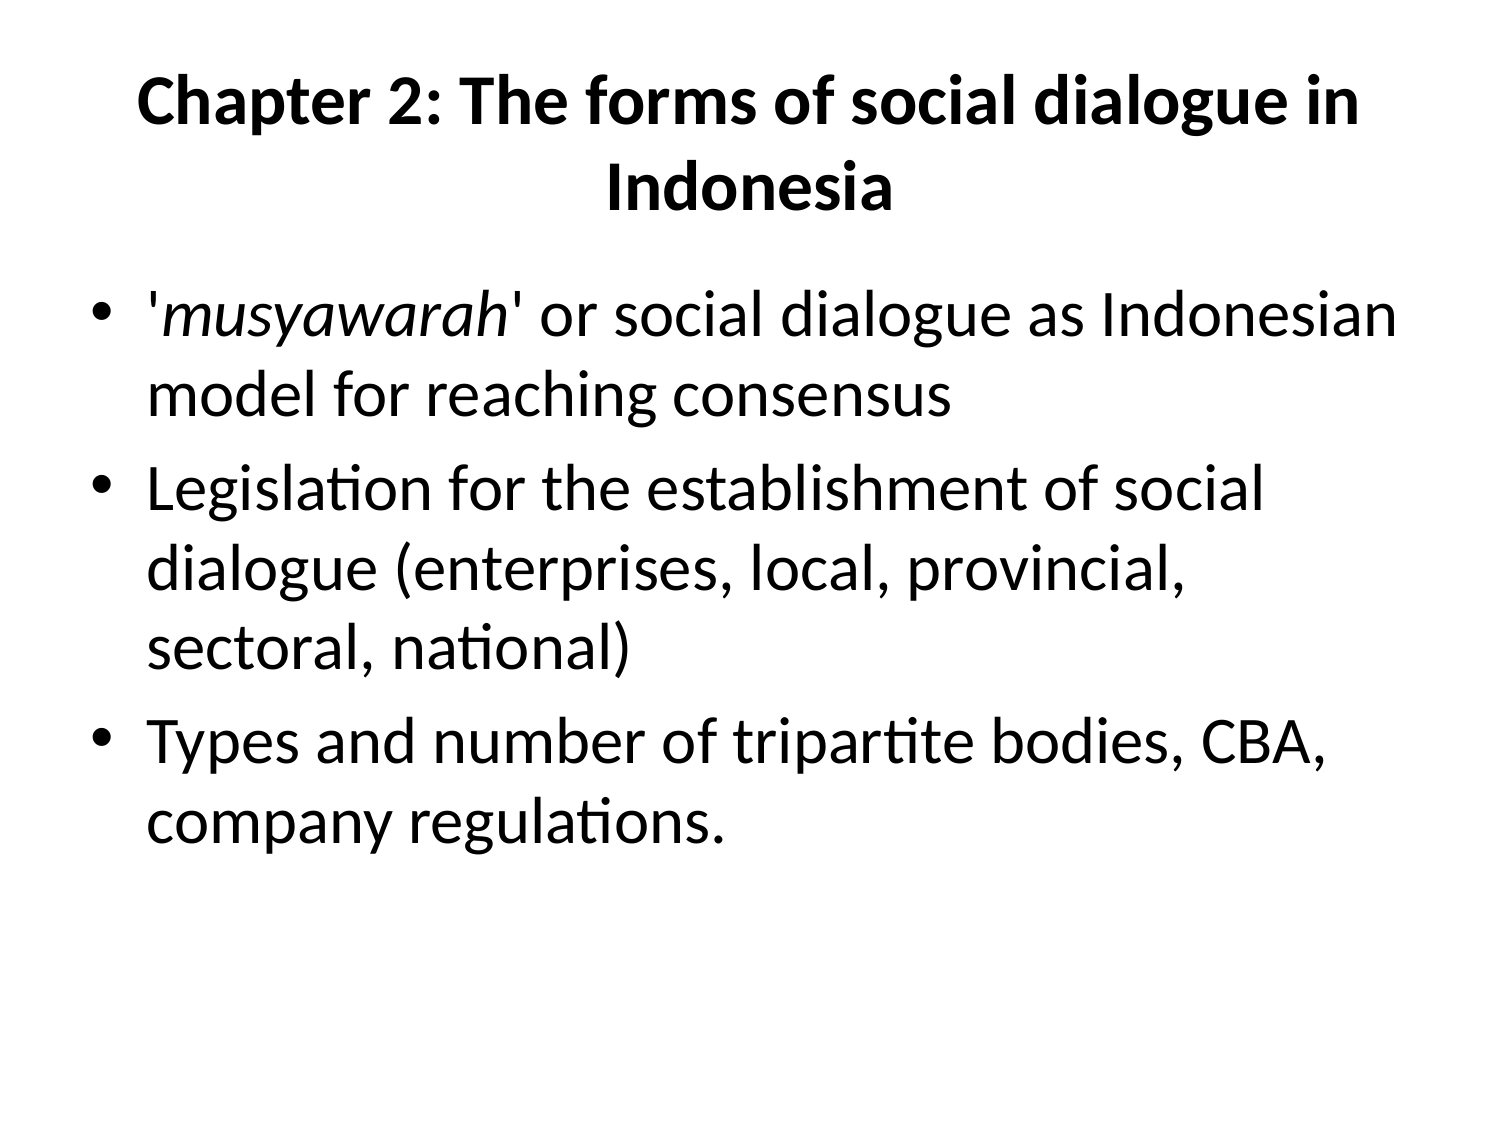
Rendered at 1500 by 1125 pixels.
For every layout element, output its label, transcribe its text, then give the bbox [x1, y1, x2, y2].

title Chapter 2: The forms of social dialogue in Indonesia [75, 45, 1425, 233]
list 'musyawarah' or social dialogue as Indonesian model for reaching consensus Legislation for the establishment of social dialogue (enterprises, local, provincial, sectoral, national) Types and number of tripartite bodies, CBA, company regulations. [75, 262, 1425, 1005]
